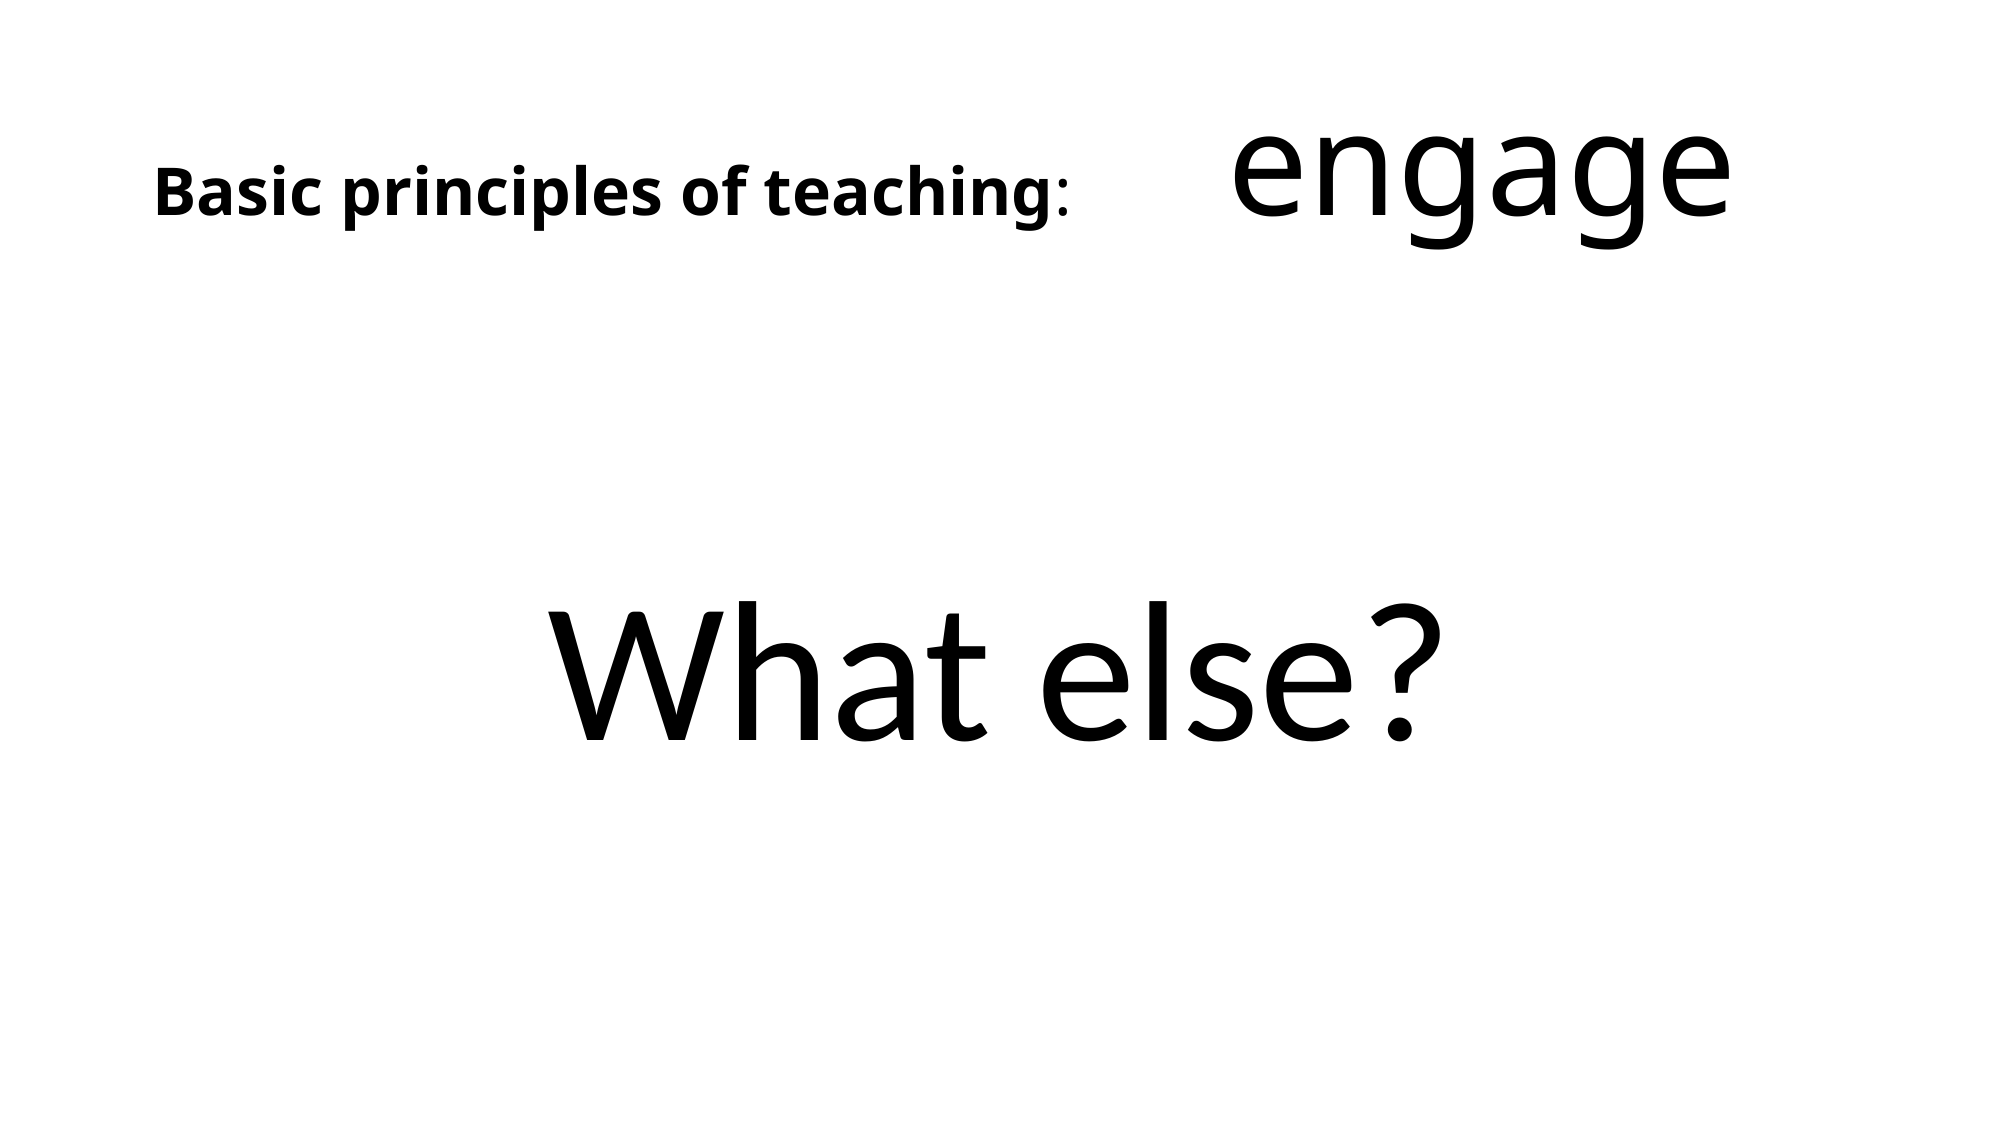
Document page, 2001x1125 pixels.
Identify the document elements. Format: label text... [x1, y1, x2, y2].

list What else? [137, 299, 1863, 1014]
title Basic principles of teaching: engage [137, 59, 1863, 278]
